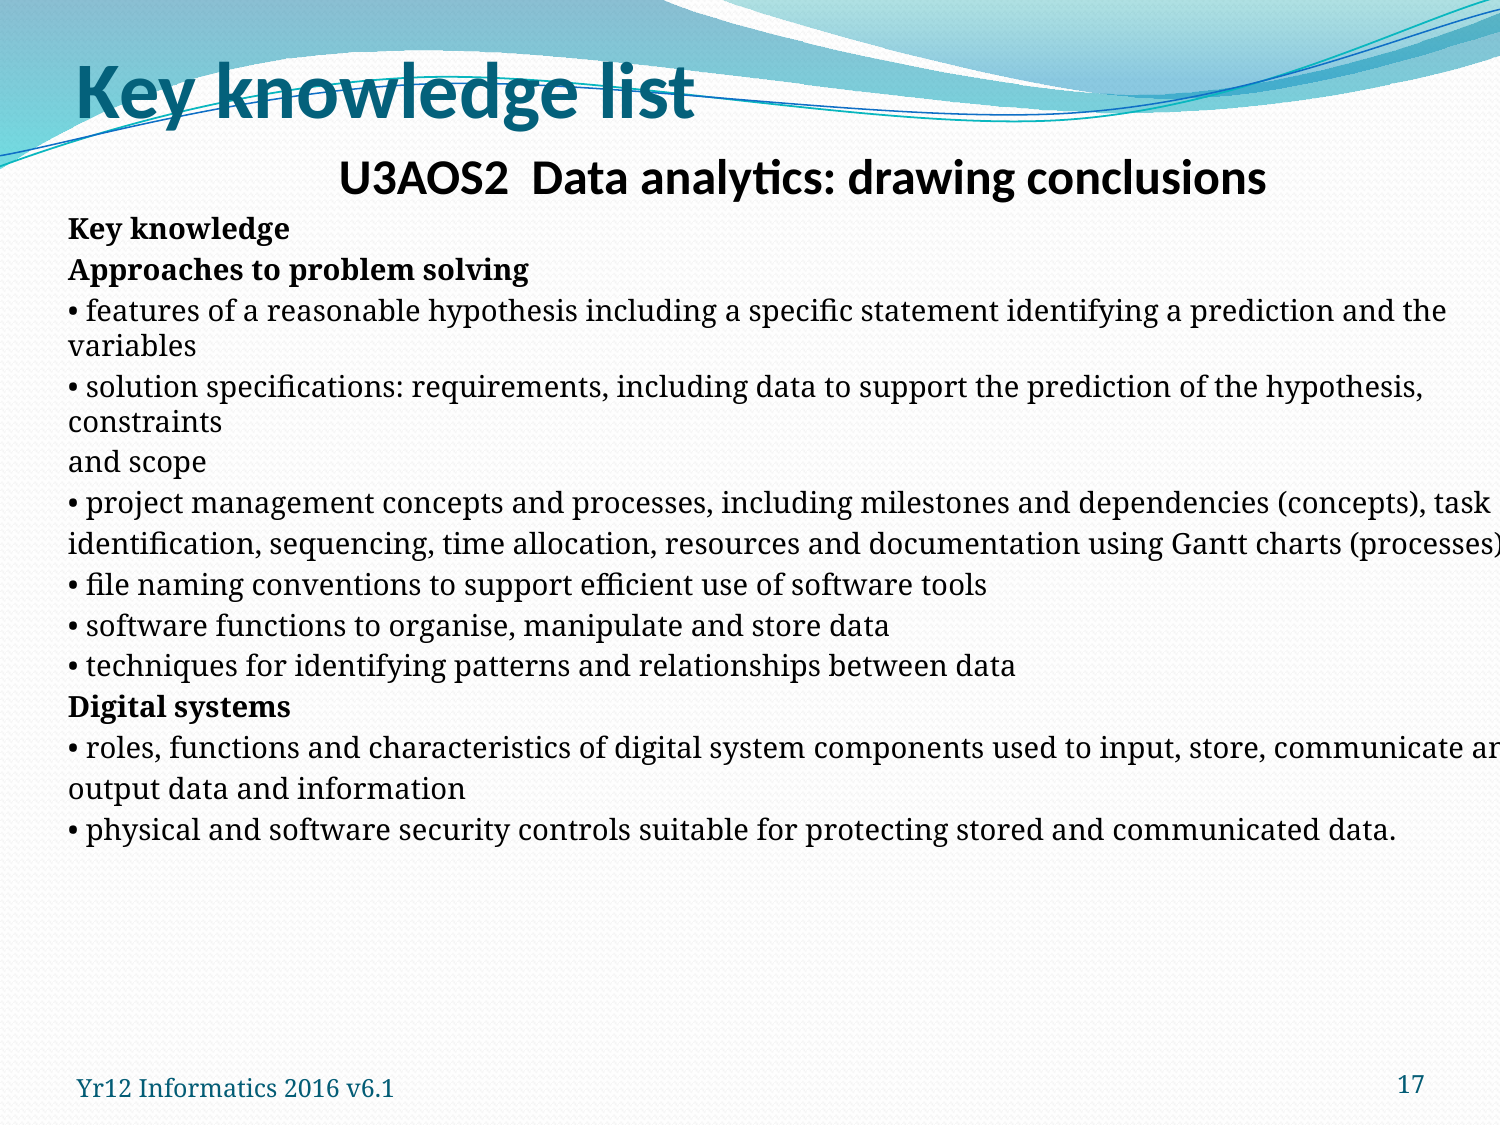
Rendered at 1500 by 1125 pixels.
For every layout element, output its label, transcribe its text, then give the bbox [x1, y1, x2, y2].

list U3AOS2 Data analytics: drawing conclusions Key knowledge Approaches to problem solving • features of a reasonable hypothesis including a specific statement identifying a prediction and the variables • solution specifications: requirements, including data to support the prediction of the hypothesis, constraints and scope • project management concepts and processes, including milestones and dependencies (concepts), task identification, sequencing, time allocation, resources and documentation using Gantt charts (processes) • file naming conventions to support efficient use of software tools • software functions to organise, manipulate and store data • techniques for identifying patterns and relationships between data Digital systems • roles, functions and characteristics of digital system components used to input, store, communicate and output data and information • physical and software security controls suitable for protecting stored and communicated data. [53, 137, 1500, 1024]
footer Yr12 Informatics 2016 v6.1 [76, 1046, 627, 1107]
slide_number 17 [1299, 1042, 1425, 1103]
title Key knowledge list [76, 30, 1427, 135]
